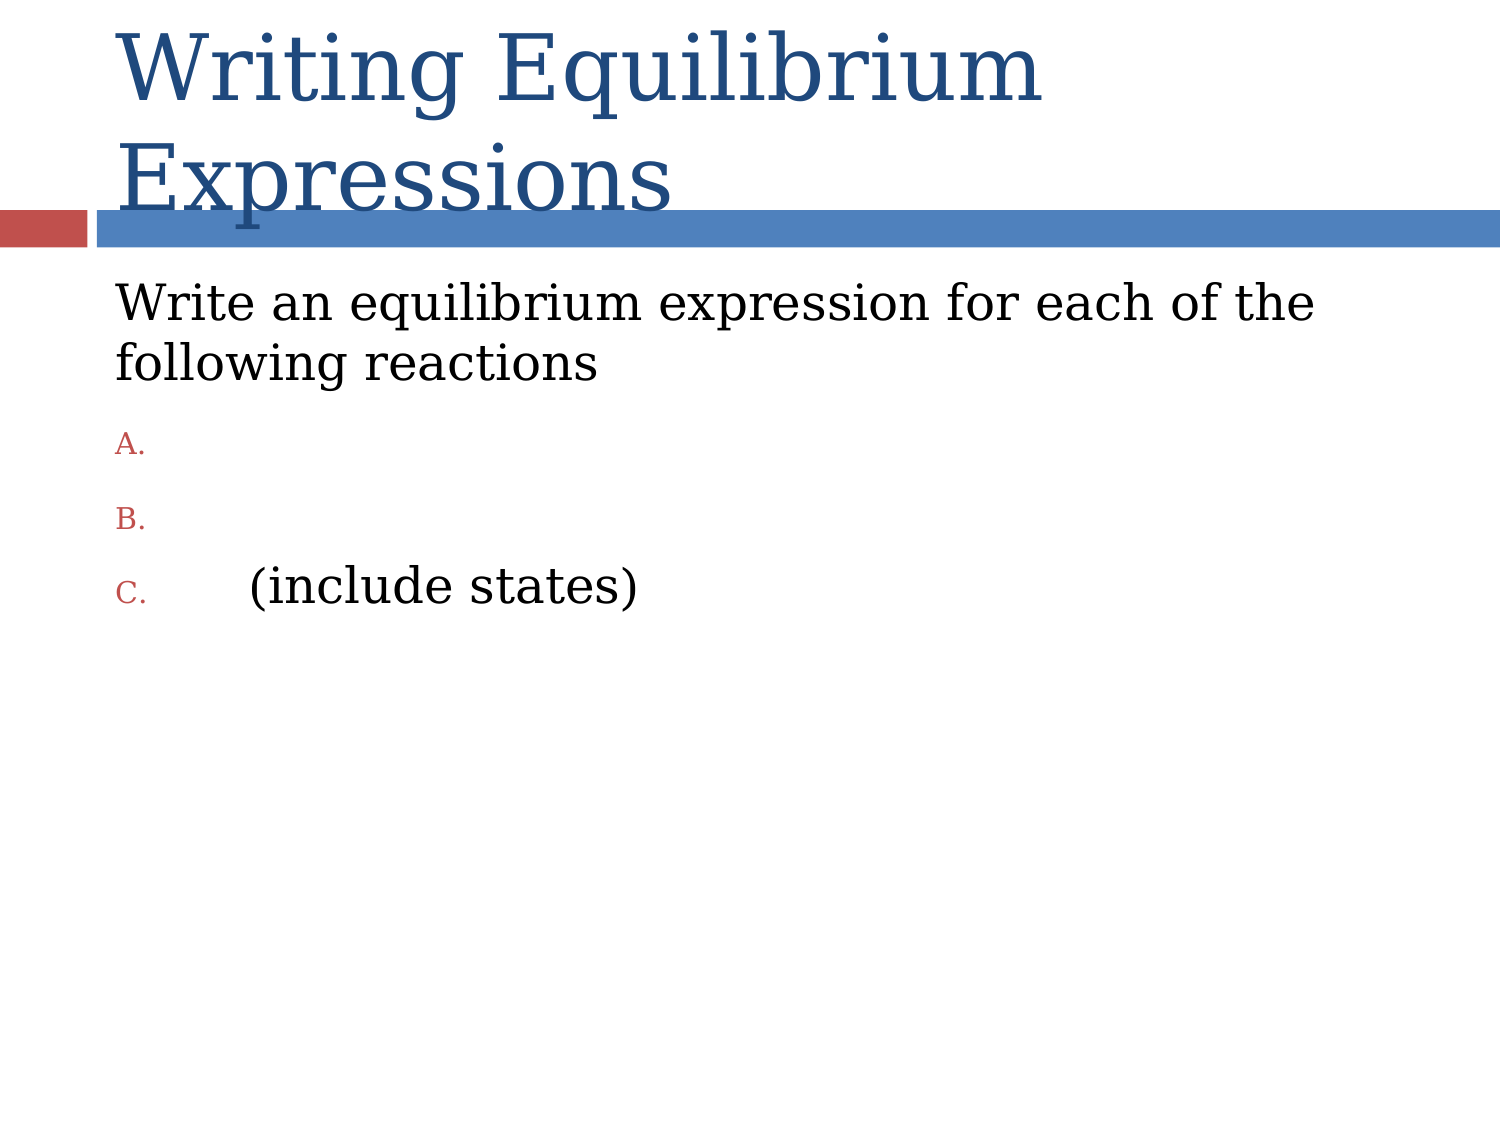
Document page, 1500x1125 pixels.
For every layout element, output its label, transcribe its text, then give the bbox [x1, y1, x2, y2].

title Writing Equilibrium Expressions [100, 37, 1438, 200]
